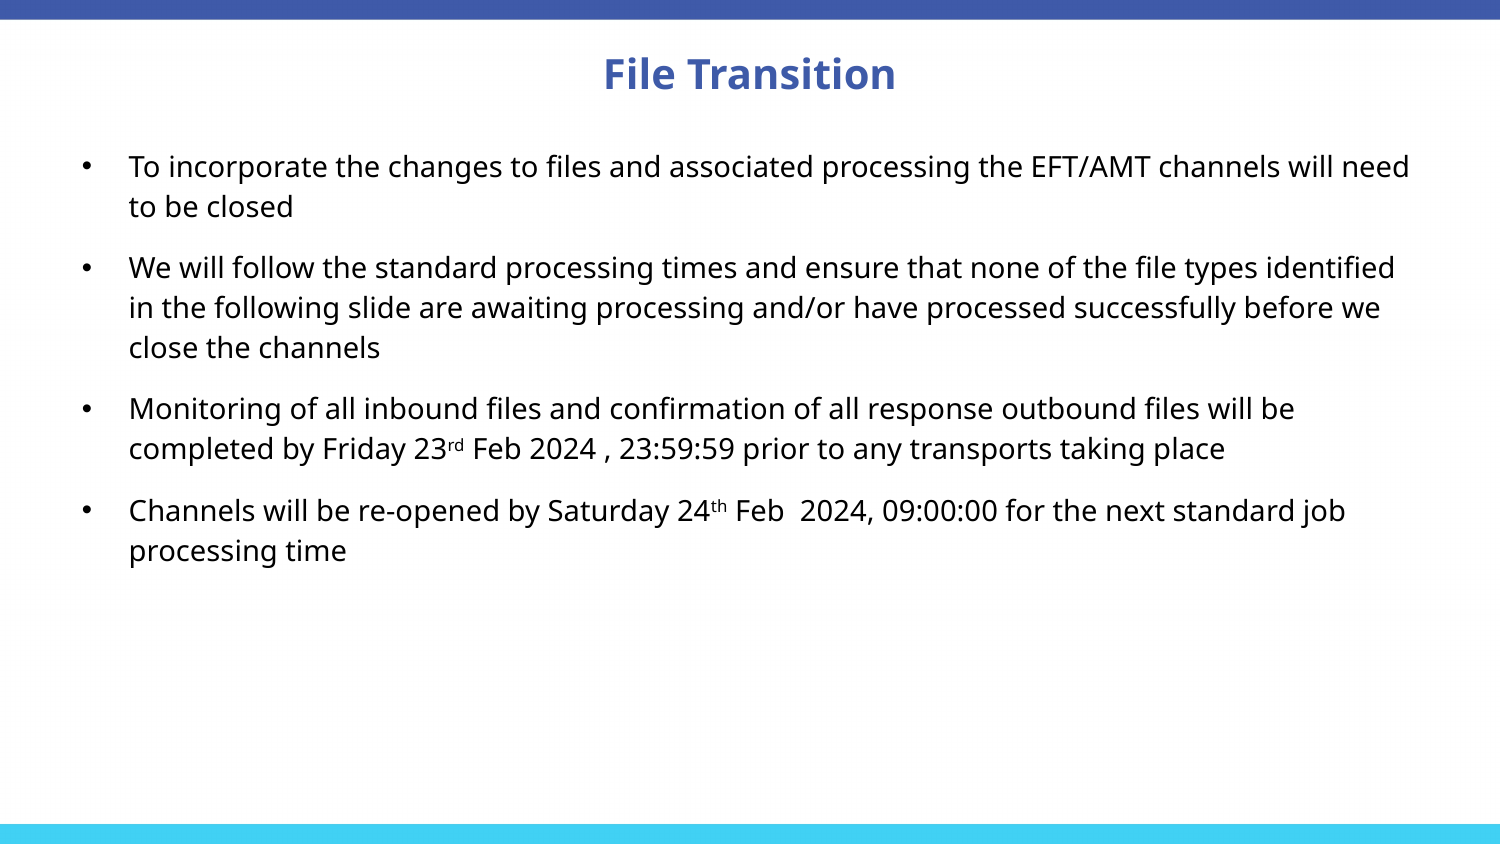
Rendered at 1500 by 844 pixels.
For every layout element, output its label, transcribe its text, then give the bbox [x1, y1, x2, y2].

title File Transition [75, 20, 1425, 125]
picture [0, 0, 1500, 844]
text_box To incorporate the changes to files and associated processing the EFT/AMT channels will need to be closed We will follow the standard processing times and ensure that none of the file types identified in the following slide are awaiting processing and/or have processed successfully before we close the channels Monitoring of all inbound files and confirmation of all response outbound files will be completed by Friday 23rd Feb 2024 , 23:59:59 prior to any transports taking place Channels will be re-opened by Saturday 24th Feb 2024, 09:00:00 for the next standard job processing time [67, 135, 1436, 575]
